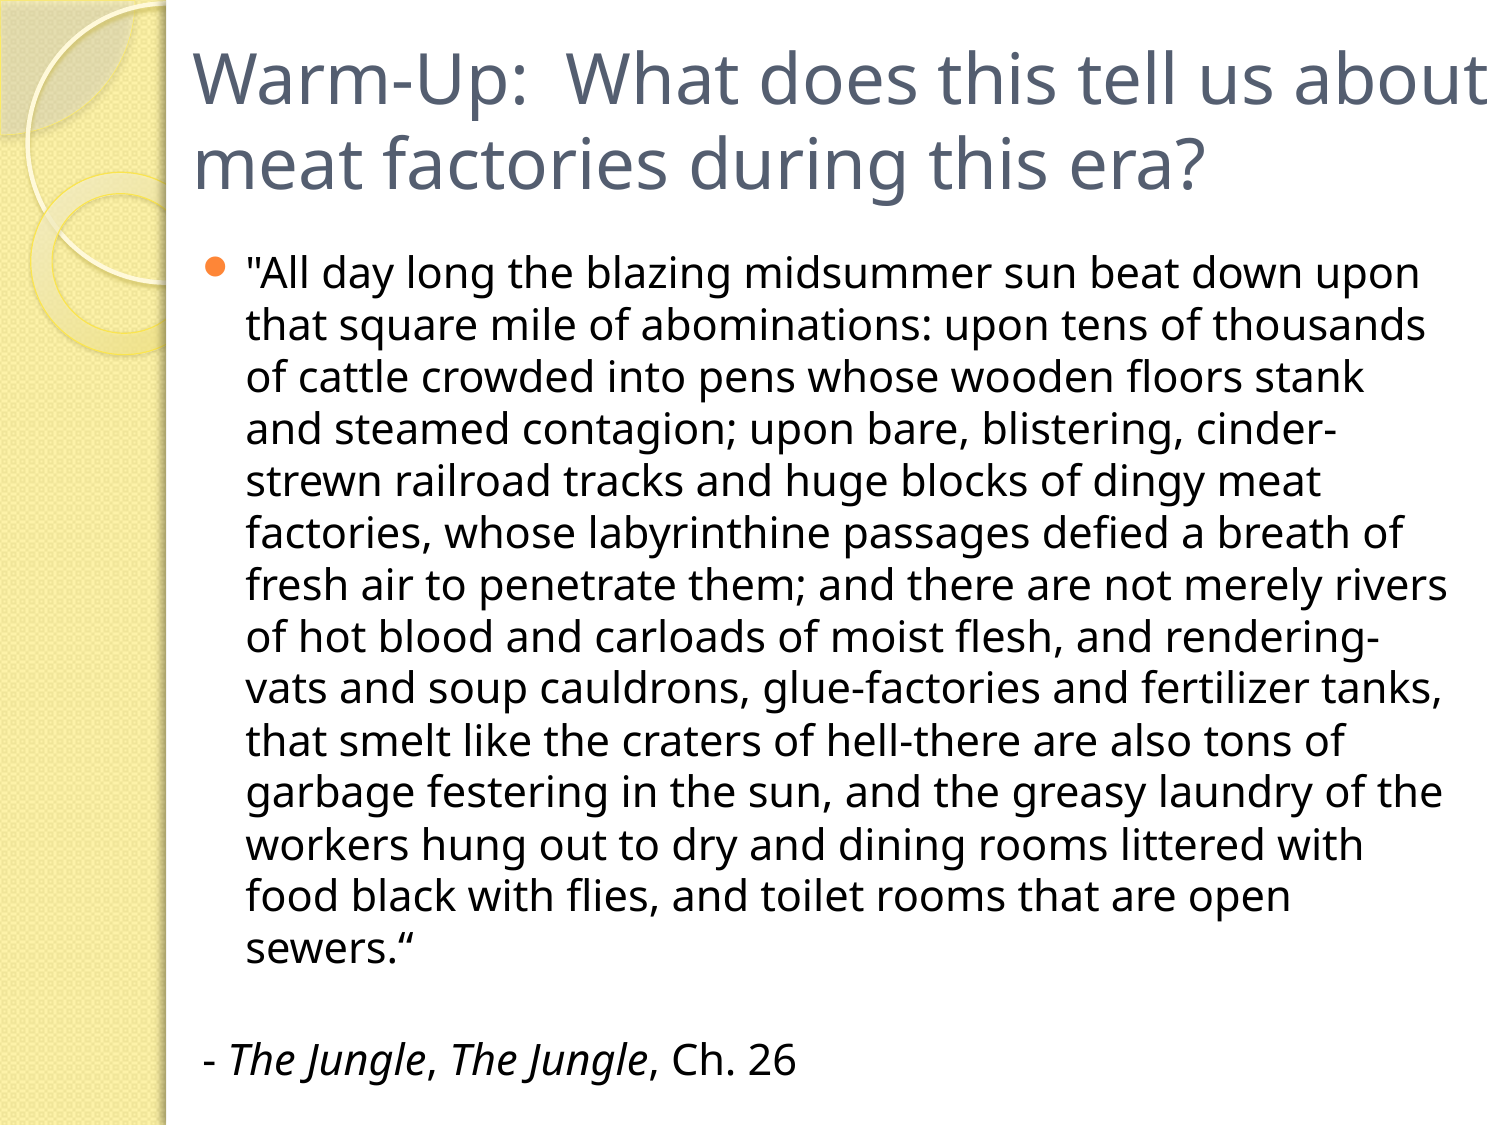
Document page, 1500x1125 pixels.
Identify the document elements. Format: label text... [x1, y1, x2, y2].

list "All day long the blazing midsummer sun beat down upon that square mile of abominations: upon tens of thousands of cattle crowded into pens whose wooden floors stank and steamed contagion; upon bare, blistering, cinder-strewn railroad tracks and huge blocks of dingy meat factories, whose labyrinthine passages defied a breath of fresh air to penetrate them; and there are not merely rivers of hot blood and carloads of moist flesh, and rendering-vats and soup cauldrons, glue-factories and fertilizer tanks, that smelt like the craters of hell-there are also tons of garbage festering in the sun, and the greasy laundry of the workers hung out to dry and dining rooms littered with food black with flies, and toilet rooms that are open sewers.“ - The Jungle, The Jungle, Ch. 26 [174, 237, 1466, 1100]
title Warm-Up: What does this tell us about meat factories during this era? [177, 24, 1500, 213]
